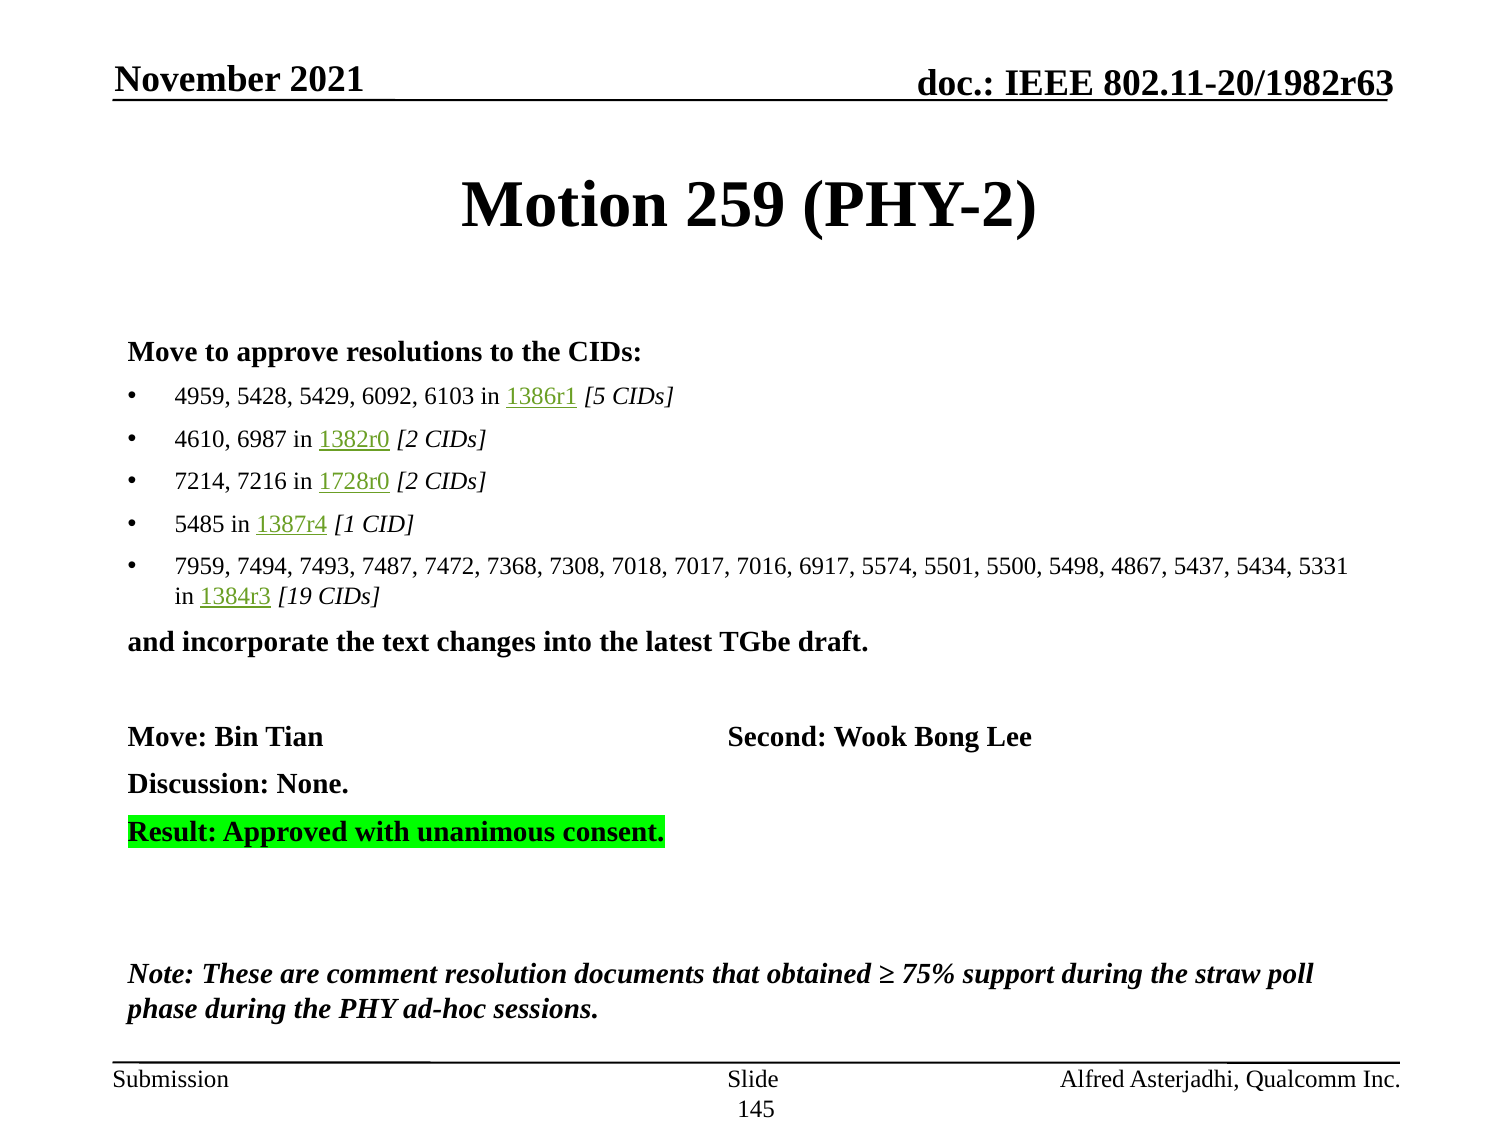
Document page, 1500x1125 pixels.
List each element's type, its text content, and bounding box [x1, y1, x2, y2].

list Move to approve resolutions to the CIDs: 4959, 5428, 5429, 6092, 6103 in 1386r1 [5 CIDs] 4610, 6987 in 1382r0 [2 CIDs] 7214, 7216 in 1728r0 [2 CIDs] 5485 in 1387r4 [1 CID] 7959, 7494, 7493, 7487, 7472, 7368, 7308, 7018, 7017, 7016, 6917, 5574, 5501, 5500, 5498, 4867, 5437, 5434, 5331 in 1384r3 [19 CIDs] and incorporate the text changes into the latest TGbe draft. Move: Bin Tian Second: Wook Bong Lee Discussion: None. Result: Approved with unanimous consent. Note: These are comment resolution documents that obtained ≥ 75% support during the straw poll phase during the PHY ad-hoc sessions. [112, 324, 1388, 1063]
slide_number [114, 54, 423, 100]
slide_number Slide 145 [712, 1061, 800, 1123]
footer Alfred Asterjadhi, Qualcomm Inc. [878, 1061, 1402, 1093]
title Motion 259 (PHY-2) [112, 112, 1388, 288]
